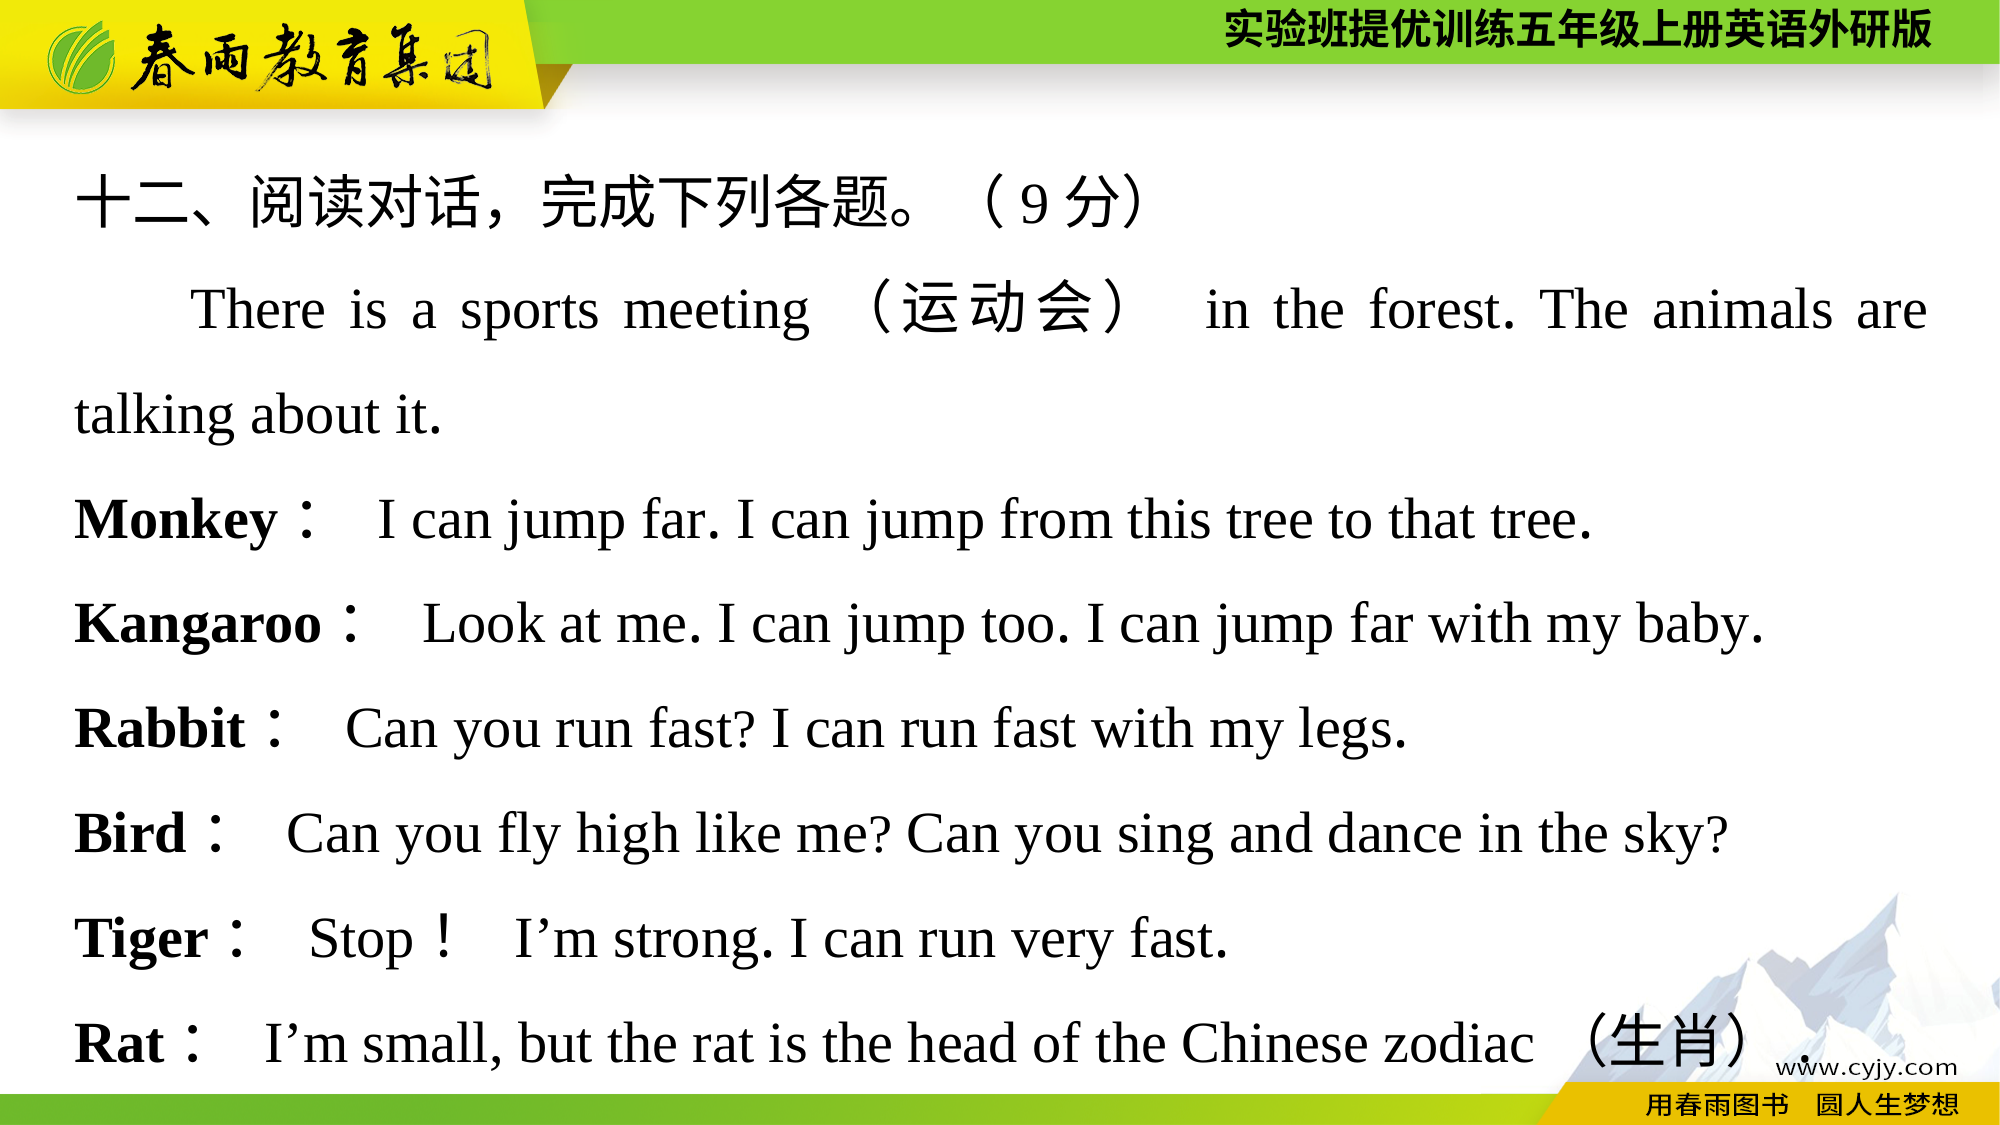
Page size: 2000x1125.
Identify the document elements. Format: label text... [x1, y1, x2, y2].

list 十二、阅读对话，完成下列各题。（9分） There is a sports meeting（运动会） in the forest. The animals are talking about it. Monkey： I can jump far. I can jump from this tree to that tree. Kangaroo： Look at me. I can jump too. I can jump far with my baby. Rabbit： Can you run fast? I can run fast with my legs. Bird： Can you fly high like me? Can you sing and dance in the sky? Tiger： Stop！ I’m strong. I can run very fast. Rat： I’m small, but the rat is the head of the Chinese zodiac（生肖）. [59, 122, 1944, 1079]
picture [0, 0, 2000, 1125]
